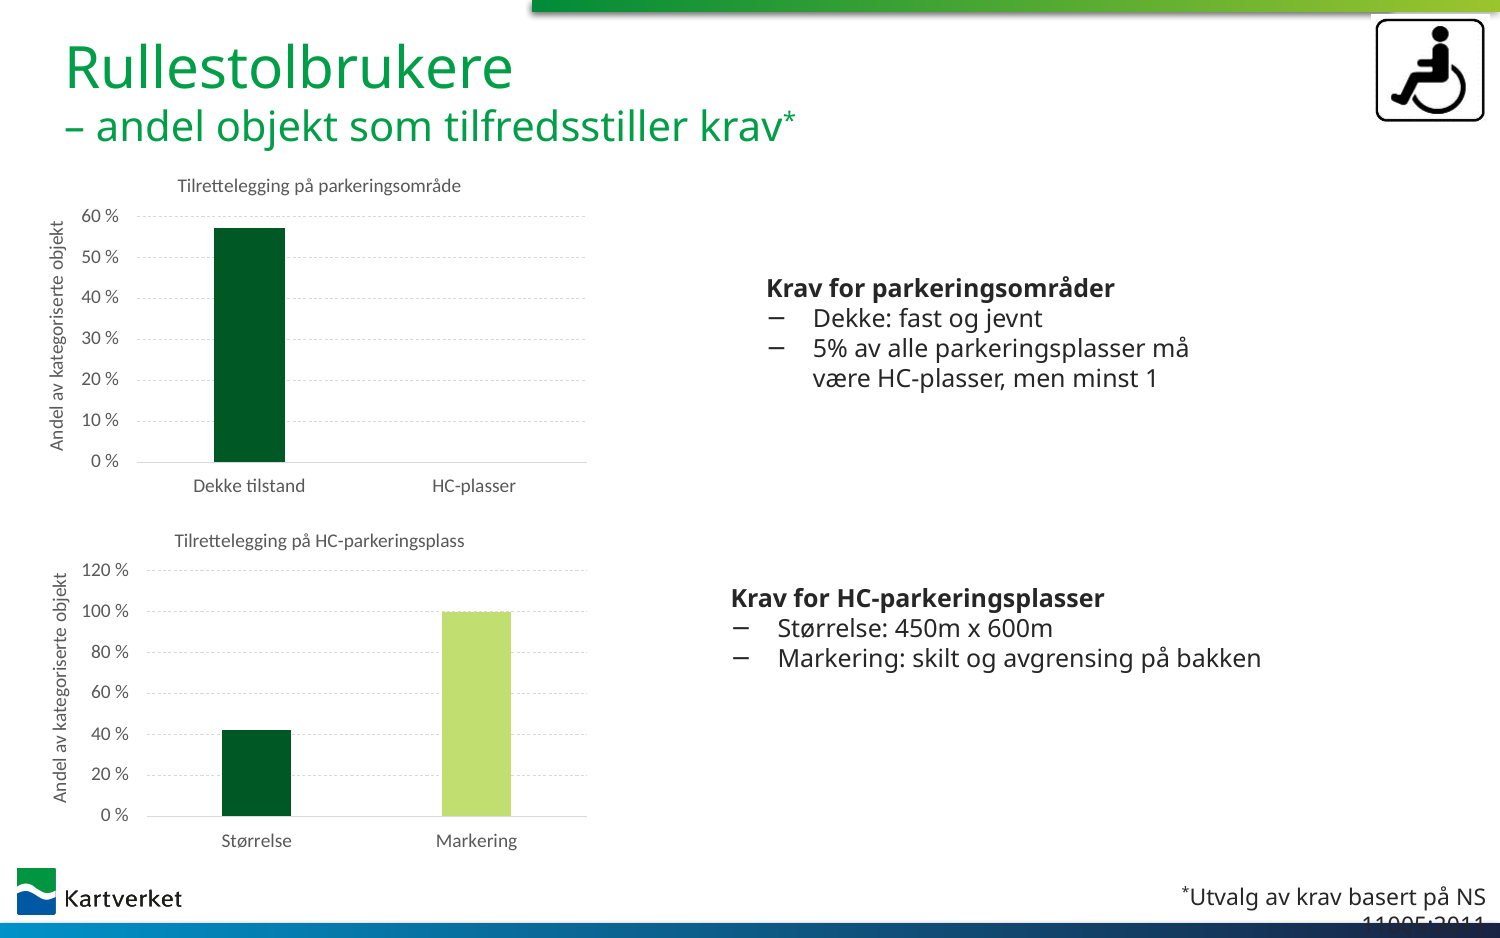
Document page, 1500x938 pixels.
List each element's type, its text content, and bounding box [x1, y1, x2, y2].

picture [1371, 13, 1491, 127]
text_box Rullestolbrukere – andel objekt som tilfredsstiller krav* [49, 23, 1431, 158]
text_box *Utvalg av krav basert på NS 11005:2011 [1068, 873, 1500, 938]
text_box Krav for parkeringsområder Dekke: fast og jevnt 5% av alle parkeringsplasser må være HC-plasser, men minst 1 [751, 264, 1232, 400]
picture [41, 520, 598, 859]
text_box Krav for HC-parkeringsplasser Størrelse: 450m x 600m Markering: skilt og avgrensing på bakken [715, 574, 1278, 680]
picture [41, 166, 598, 505]
